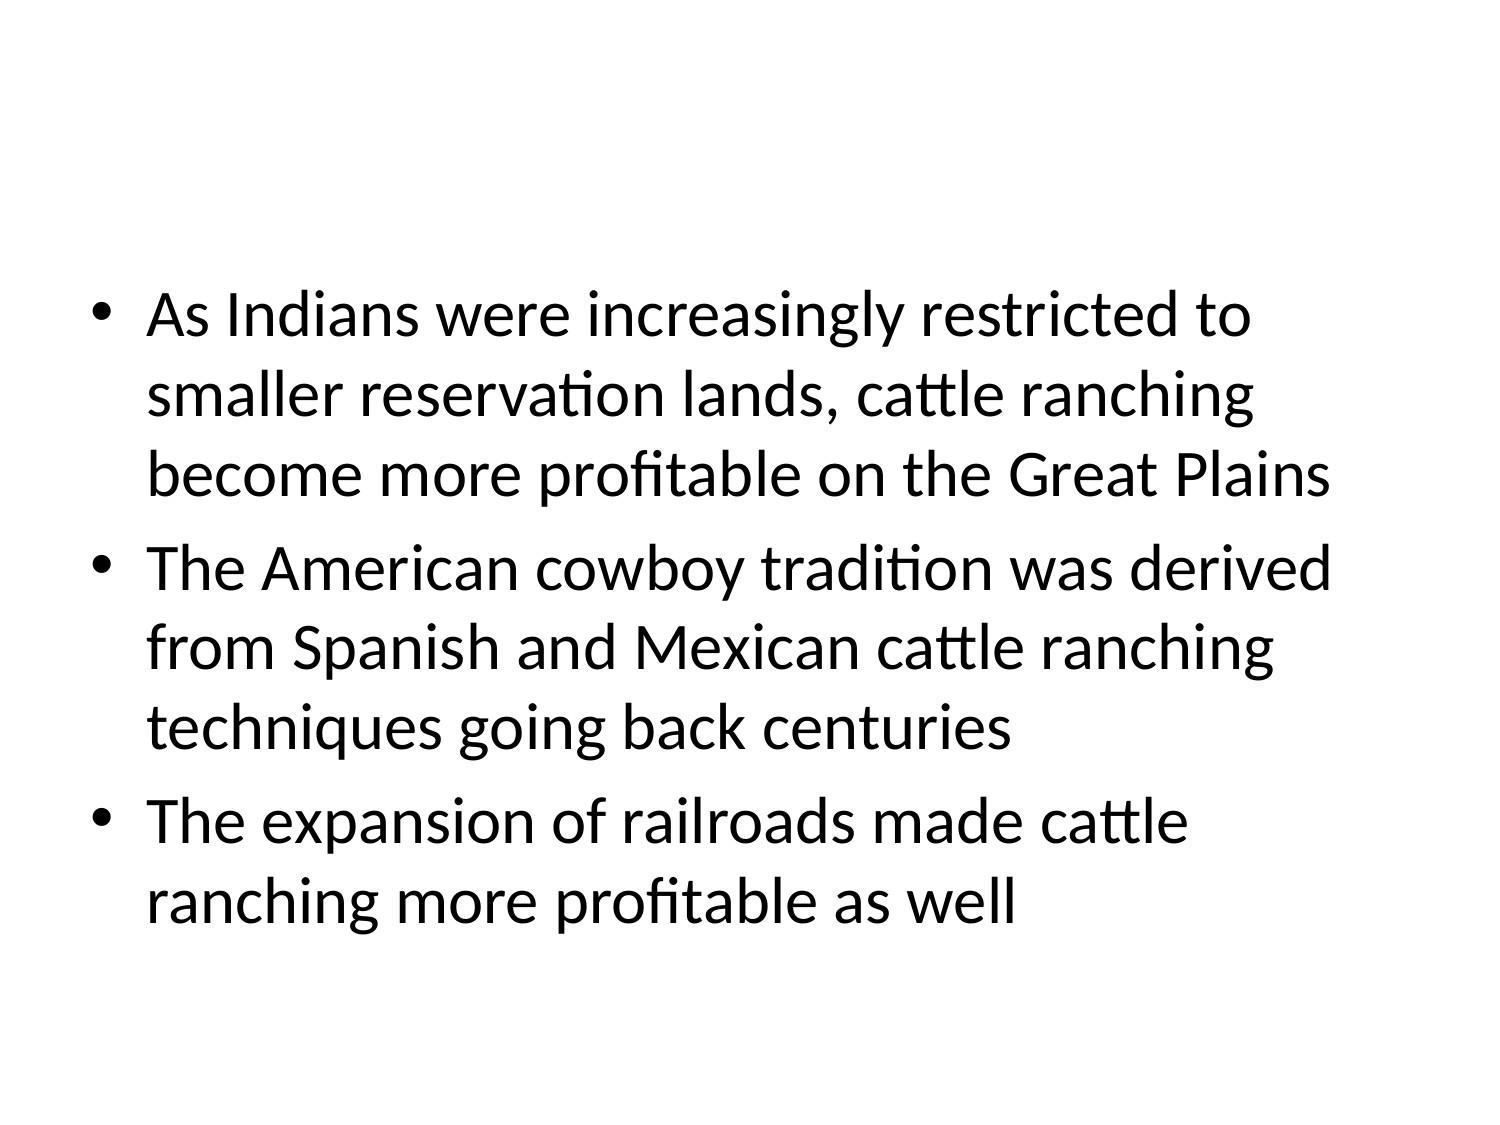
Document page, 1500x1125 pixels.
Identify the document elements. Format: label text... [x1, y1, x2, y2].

list As Indians were increasingly restricted to smaller reservation lands, cattle ranching become more profitable on the Great Plains The American cowboy tradition was derived from Spanish and Mexican cattle ranching techniques going back centuries The expansion of railroads made cattle ranching more profitable as well [75, 262, 1425, 1005]
